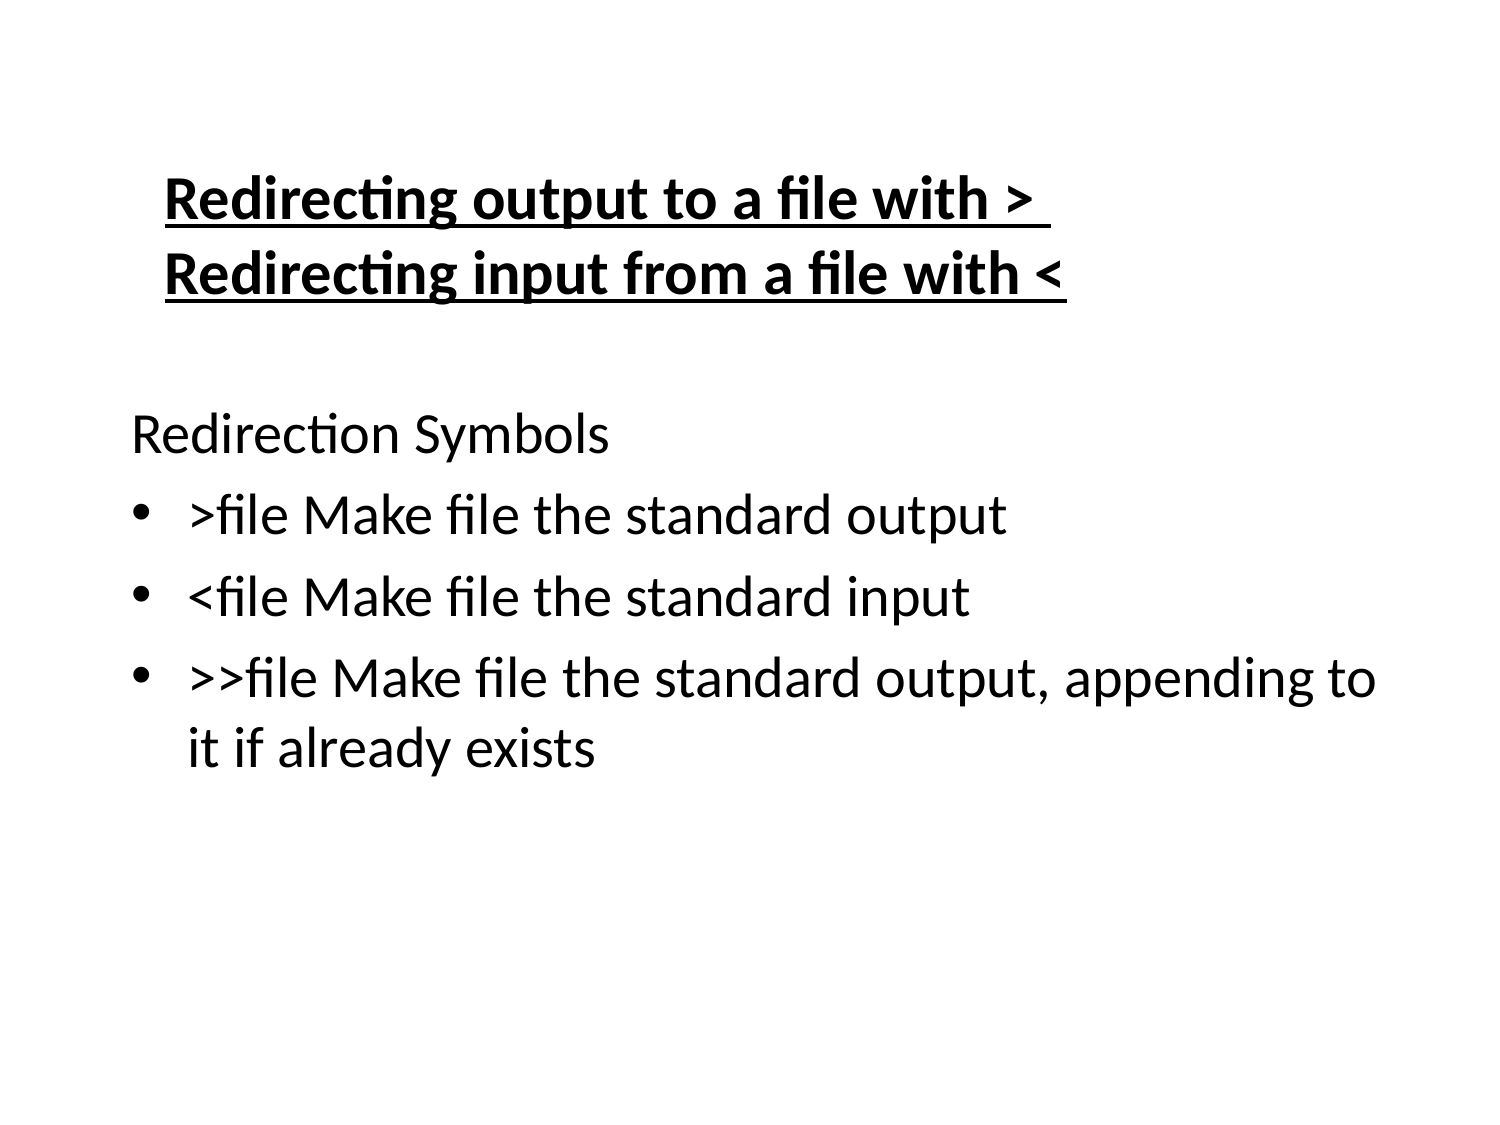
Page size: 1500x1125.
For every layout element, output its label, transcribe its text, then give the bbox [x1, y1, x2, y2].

list Redirection Symbols >file Make file the standard output <file Make file the standard input >>file Make file the standard output, appending to it if already exists [115, 387, 1425, 1075]
text_box Redirecting output to a file with > Redirecting input from a file with < [149, 149, 1125, 349]
